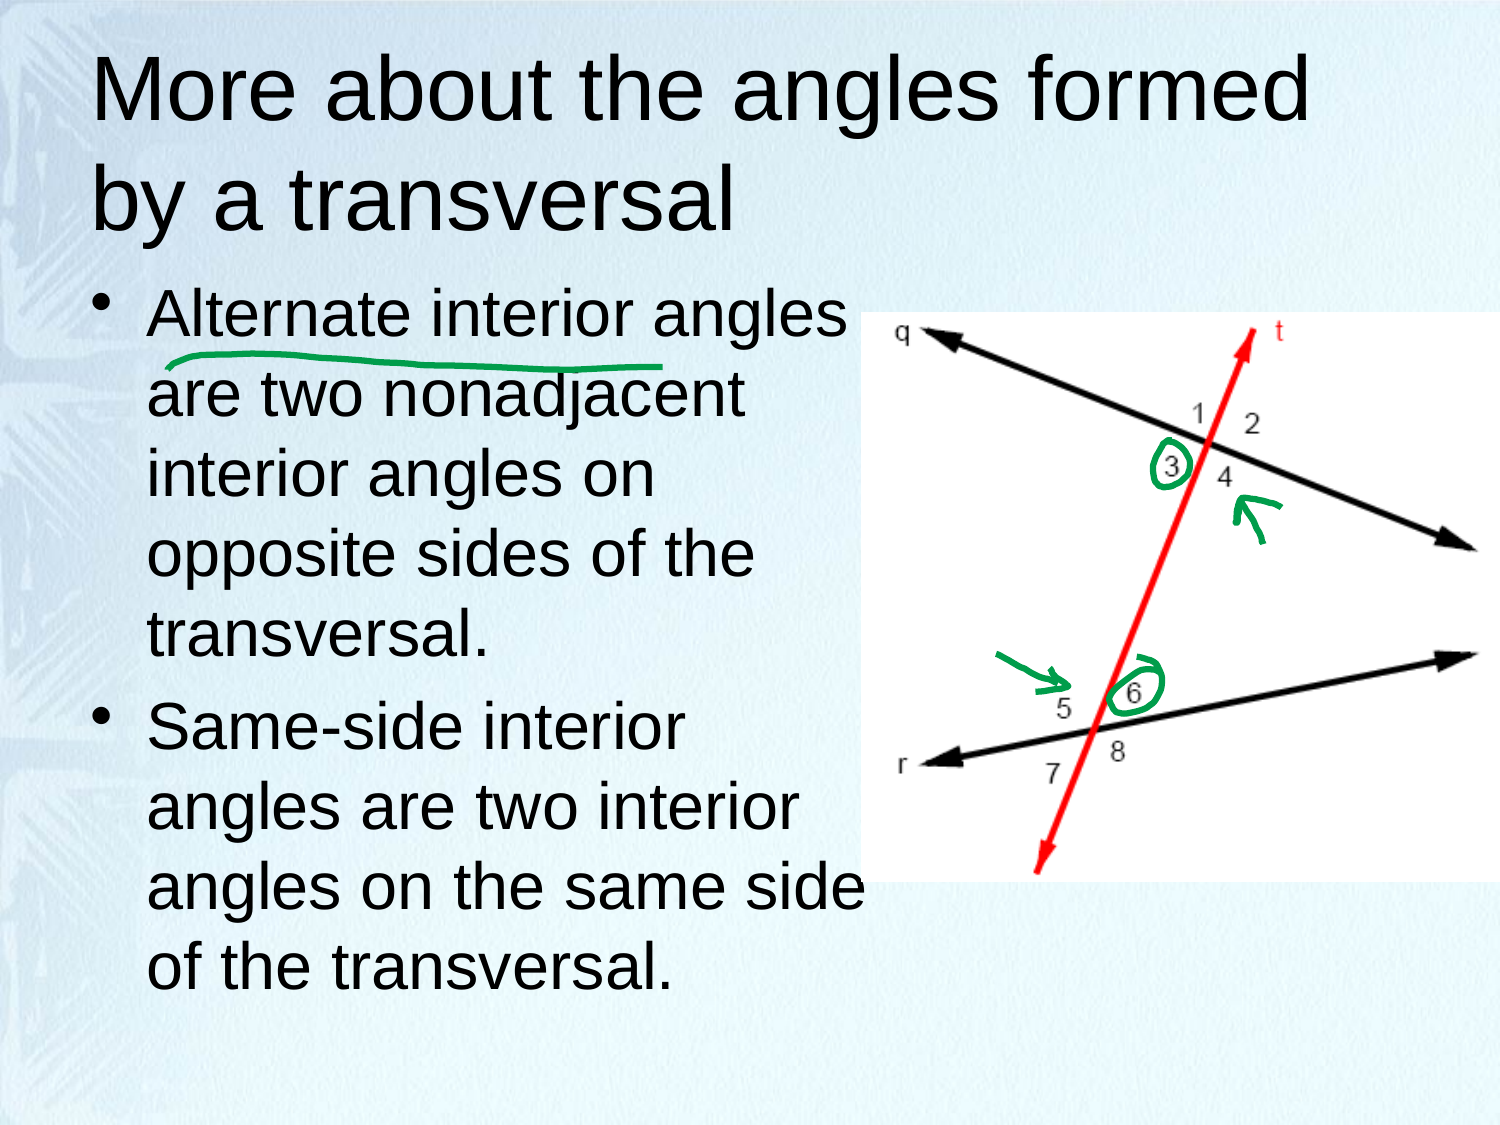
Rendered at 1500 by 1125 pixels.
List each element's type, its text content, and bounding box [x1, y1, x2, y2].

text_box [167, 352, 663, 371]
picture [0, 0, 1500, 1125]
list Alternate interior angles are two nonadjacent interior angles on opposite sides of the transversal. Same-side interior angles are two interior angles on the same side of the transversal. [74, 262, 888, 1013]
title More about the angles formed by a transversal [74, 44, 1426, 233]
